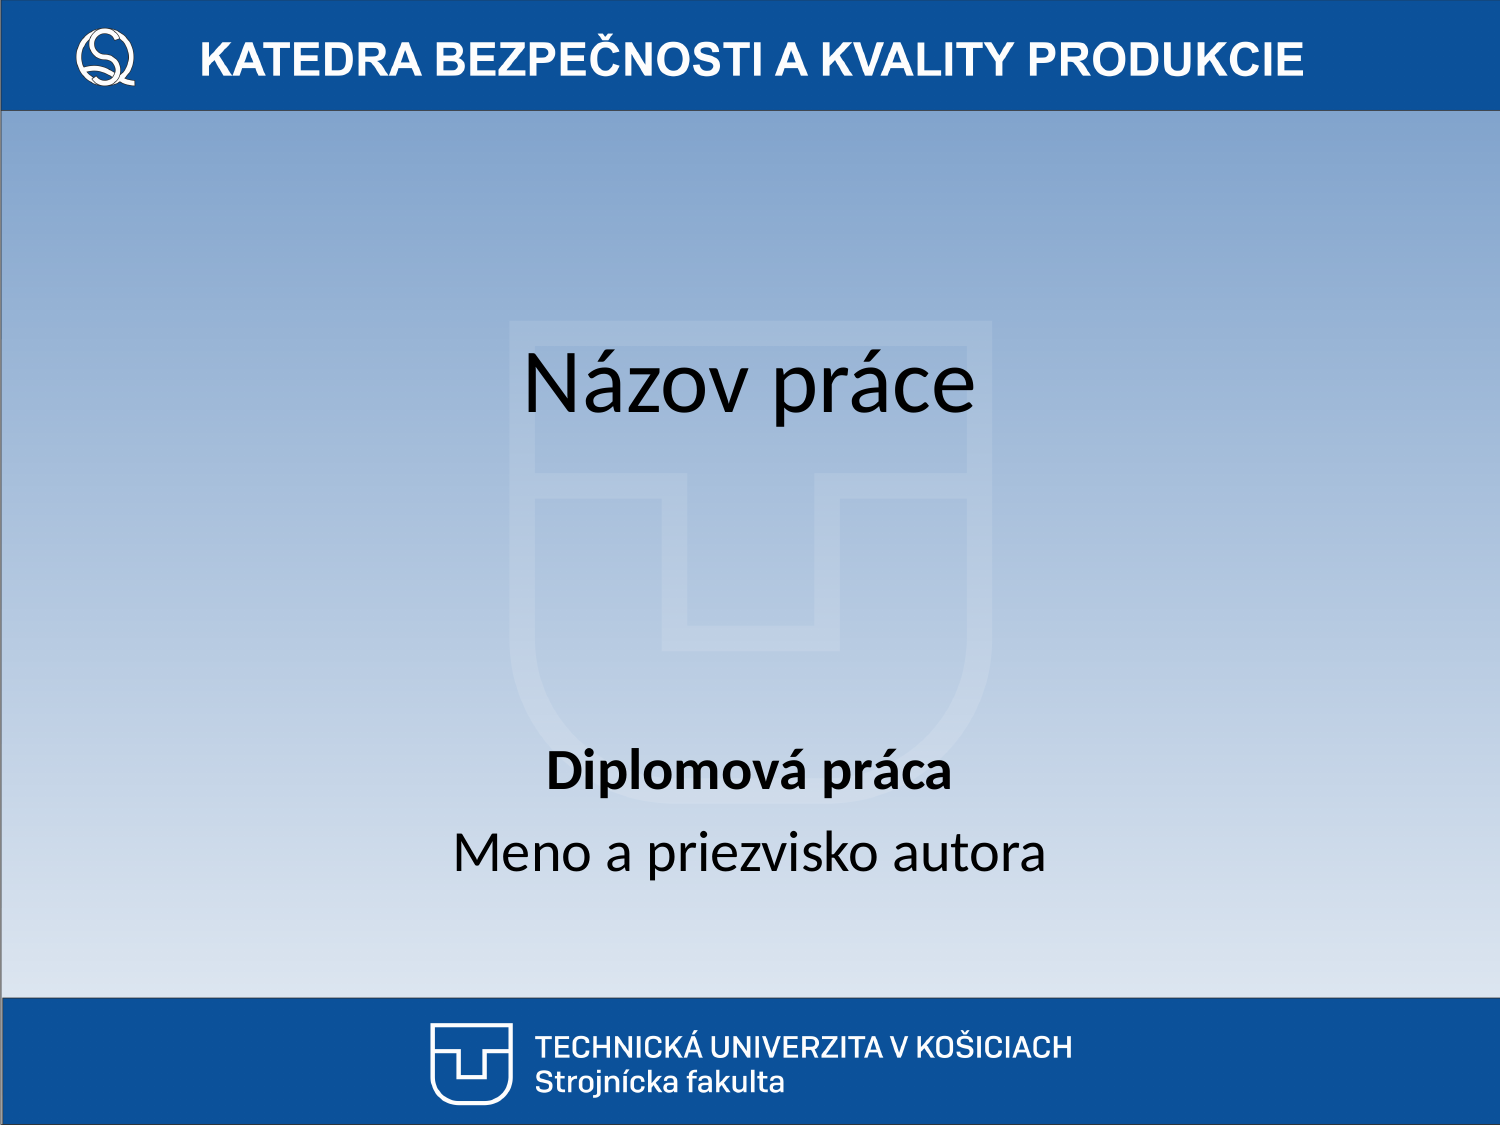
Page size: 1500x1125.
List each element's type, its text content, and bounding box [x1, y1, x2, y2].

picture [0, 0, 1500, 1125]
subtitle Diplomová práca Meno a priezvisko autora [225, 723, 1275, 929]
title Názov práce [112, 255, 1388, 497]
